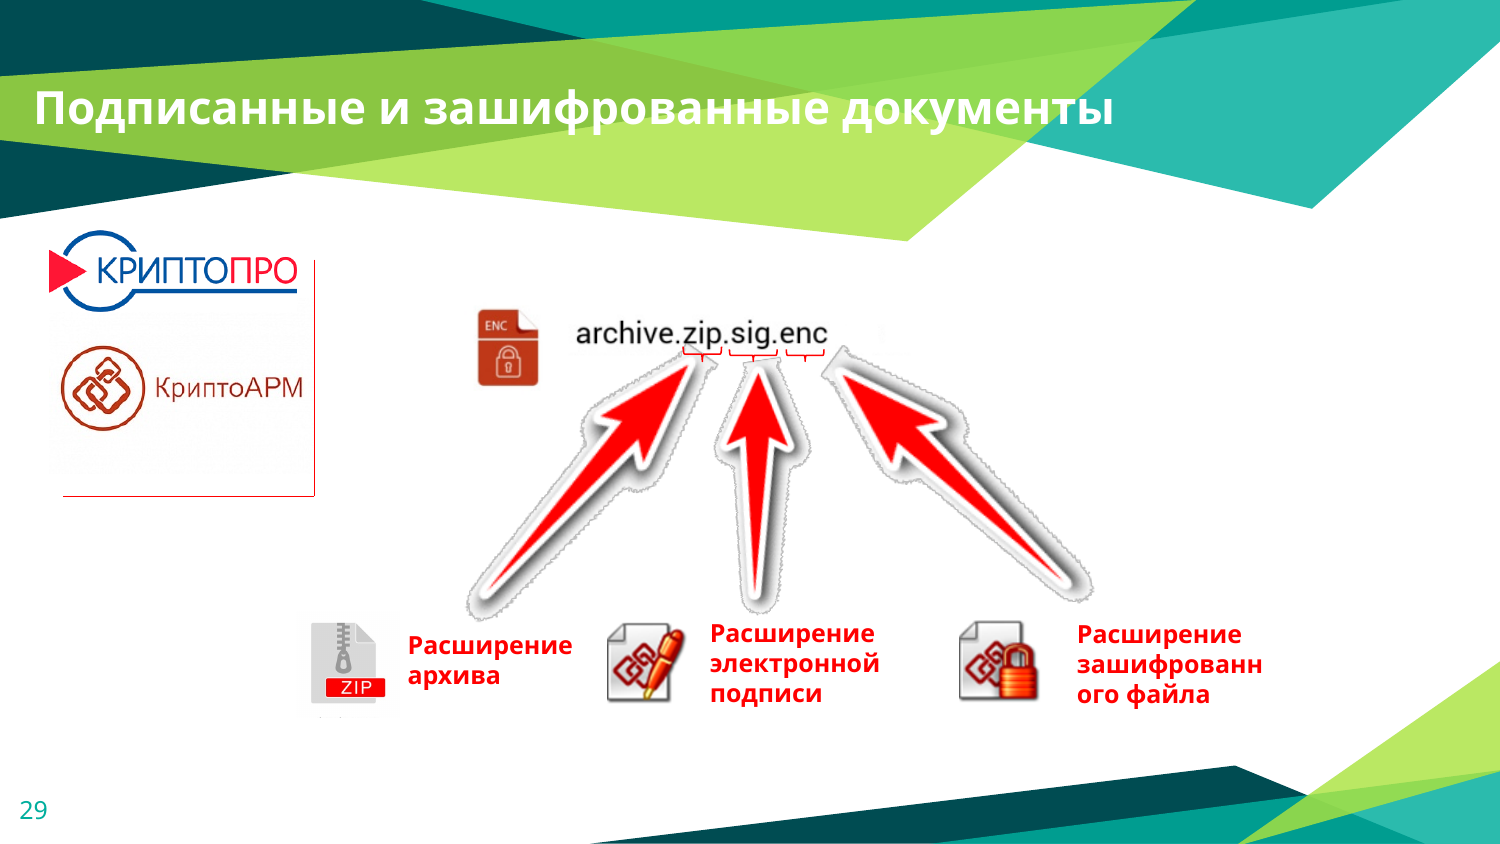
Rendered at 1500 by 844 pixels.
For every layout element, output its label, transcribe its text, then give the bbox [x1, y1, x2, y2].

picture [49, 229, 313, 474]
text_box Расширение зашифрованного файла [1062, 611, 1292, 717]
slide_number 29 [4, 779, 95, 844]
picture [423, 274, 1153, 710]
text_box Расширение электронной подписи [699, 610, 925, 715]
text_box Расширение архива [405, 622, 602, 698]
picture [295, 611, 400, 718]
title Подписанные и зашифрованные документы [18, 63, 1228, 204]
